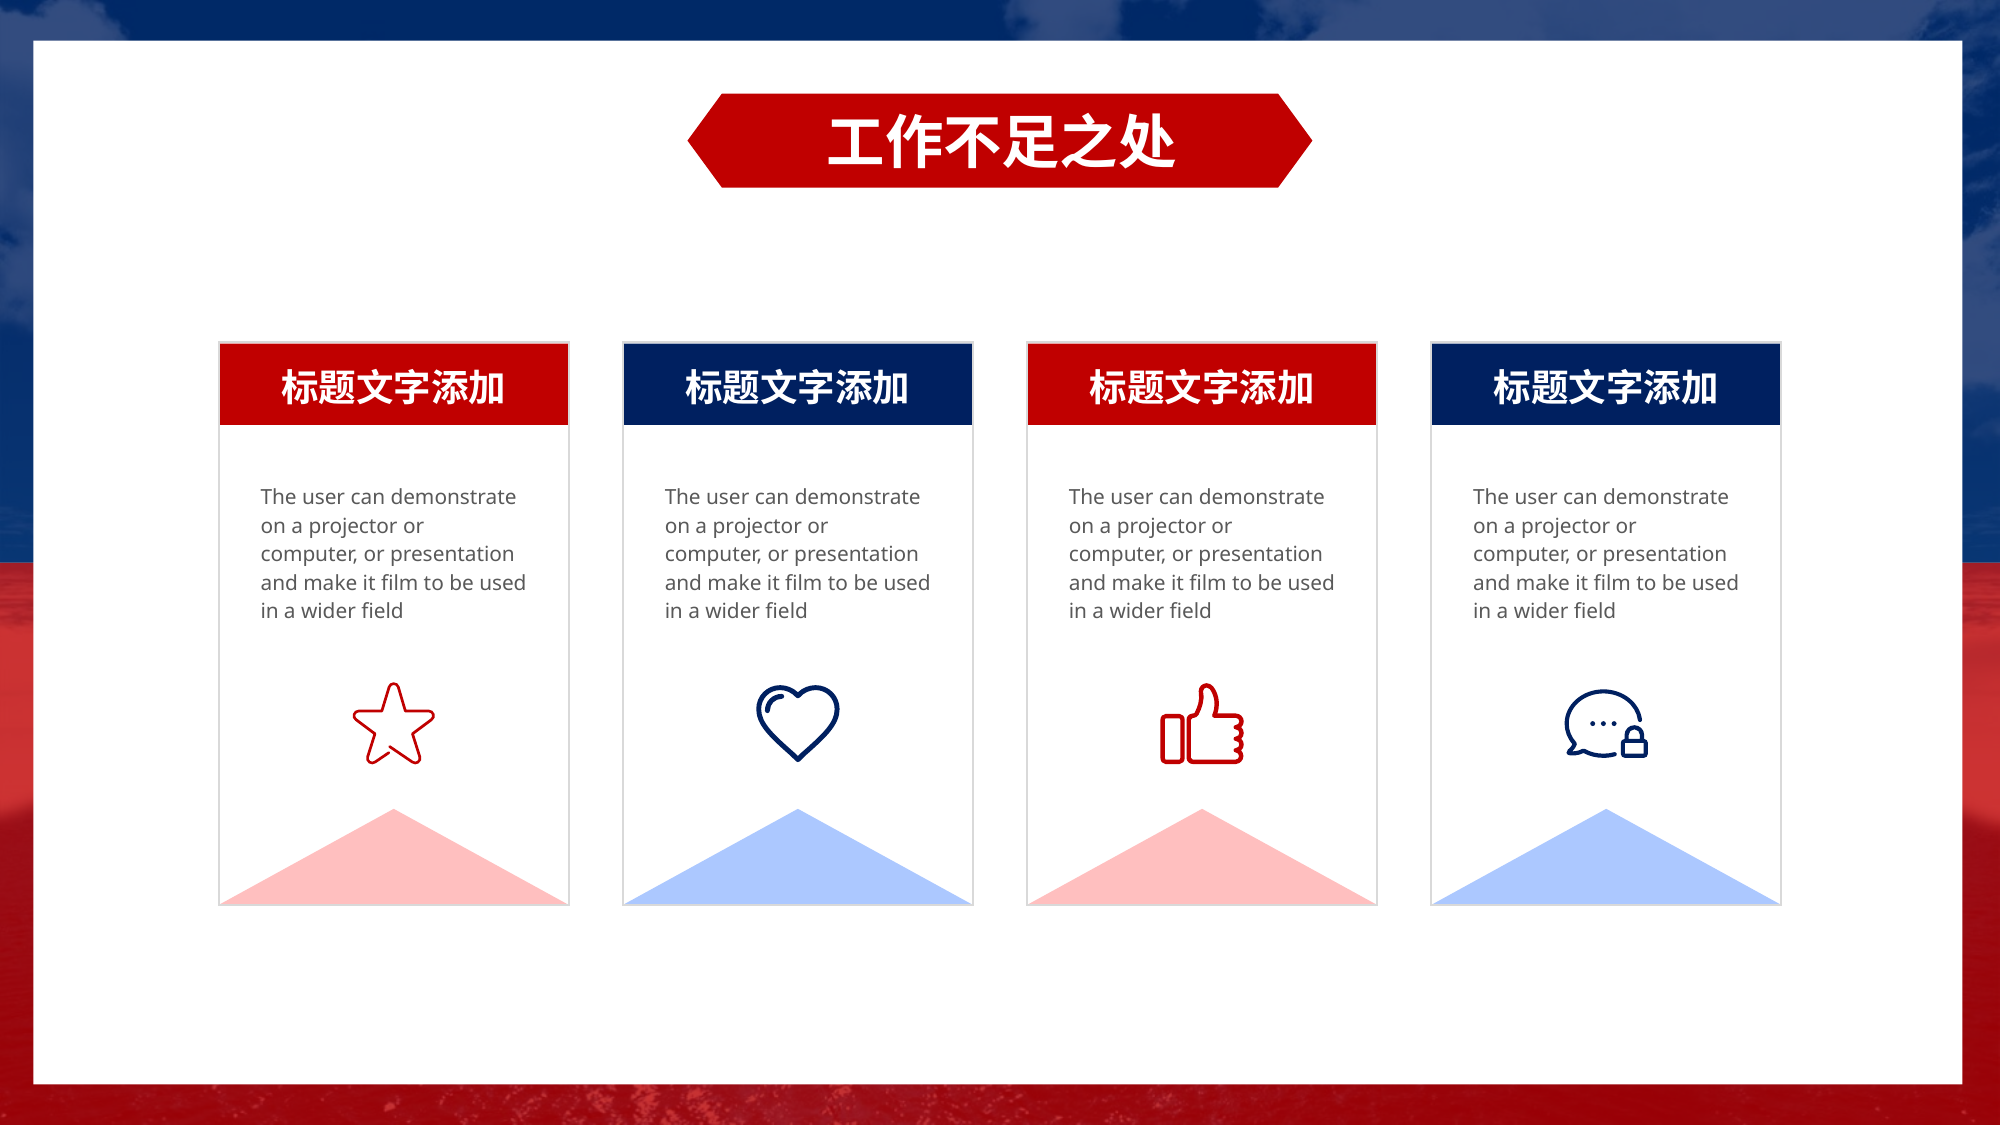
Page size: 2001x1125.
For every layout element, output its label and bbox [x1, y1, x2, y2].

text_box [1431, 341, 1782, 905]
text_box [622, 341, 973, 905]
text_box [1027, 341, 1378, 905]
text_box [687, 93, 1313, 188]
text_box [218, 341, 569, 905]
